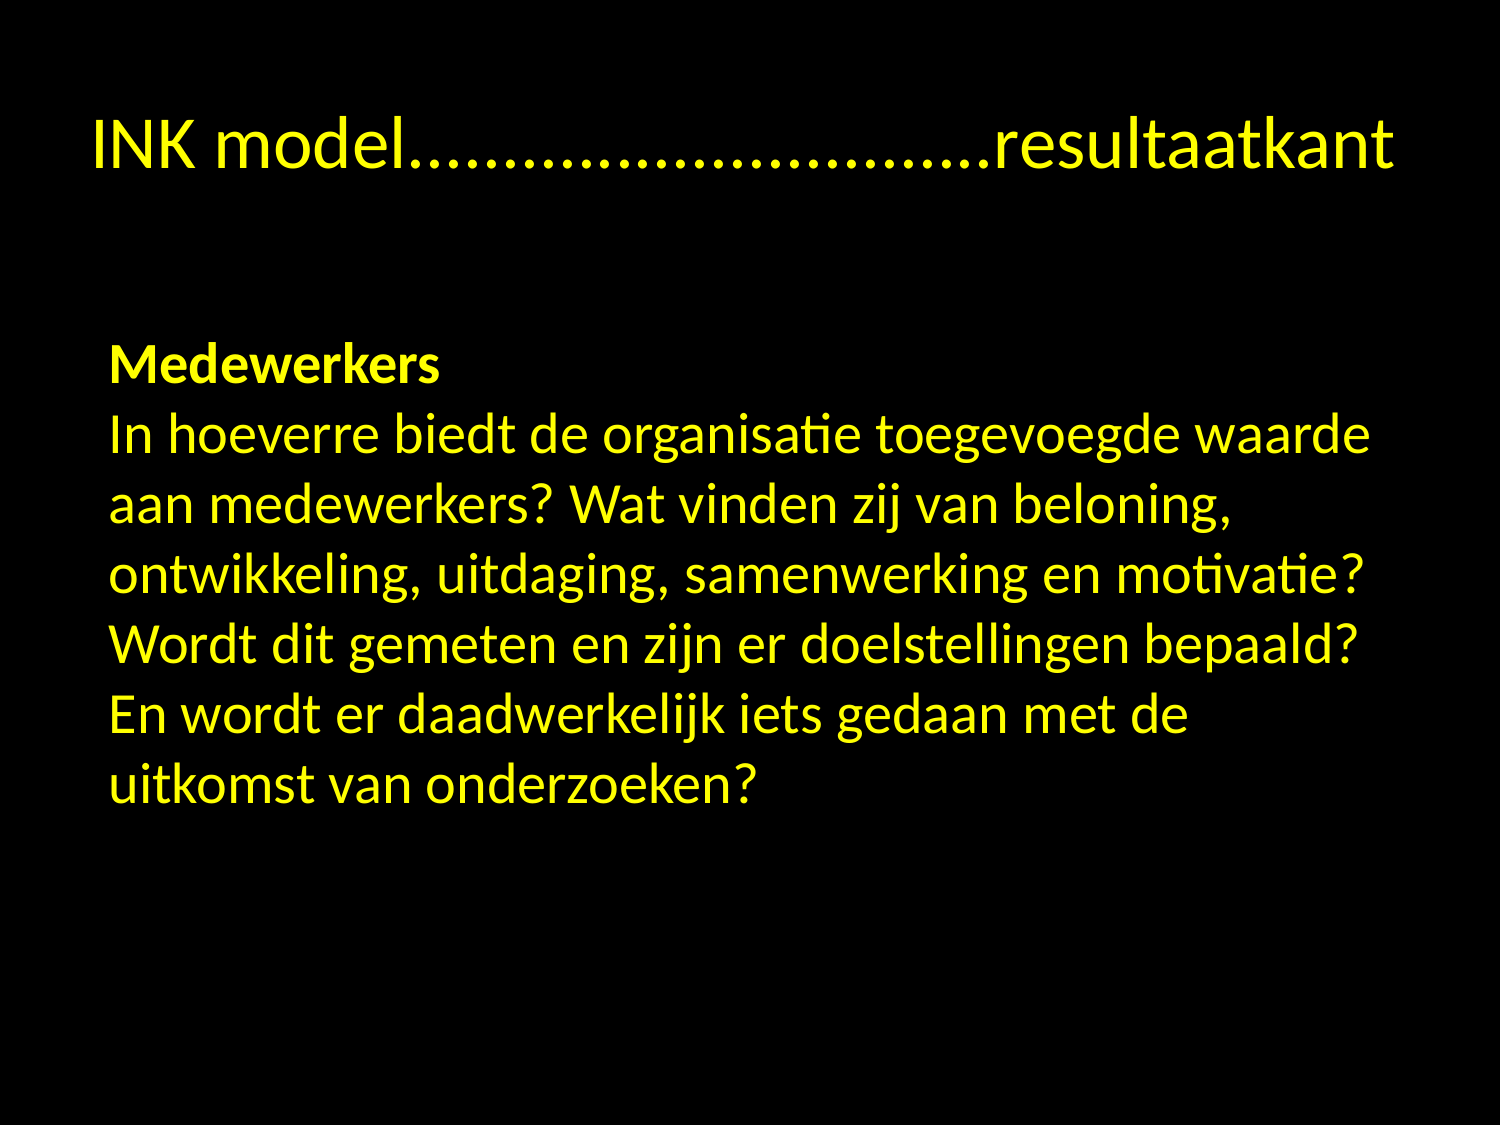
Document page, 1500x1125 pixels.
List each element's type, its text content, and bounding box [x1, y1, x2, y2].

title INK model...............................resultaatkant [75, 45, 1425, 233]
text_box Medewerkers In hoeverre biedt de organisatie toegevoegde waarde aan medewerkers? Wat vinden zij van beloning, ontwikkeling, uitdaging, samenwerking en motivatie? Wordt dit gemeten en zijn er doelstellingen bepaald? En wordt er daadwerkelijk iets gedaan met de uitkomst van onderzoeken? [94, 317, 1411, 823]
